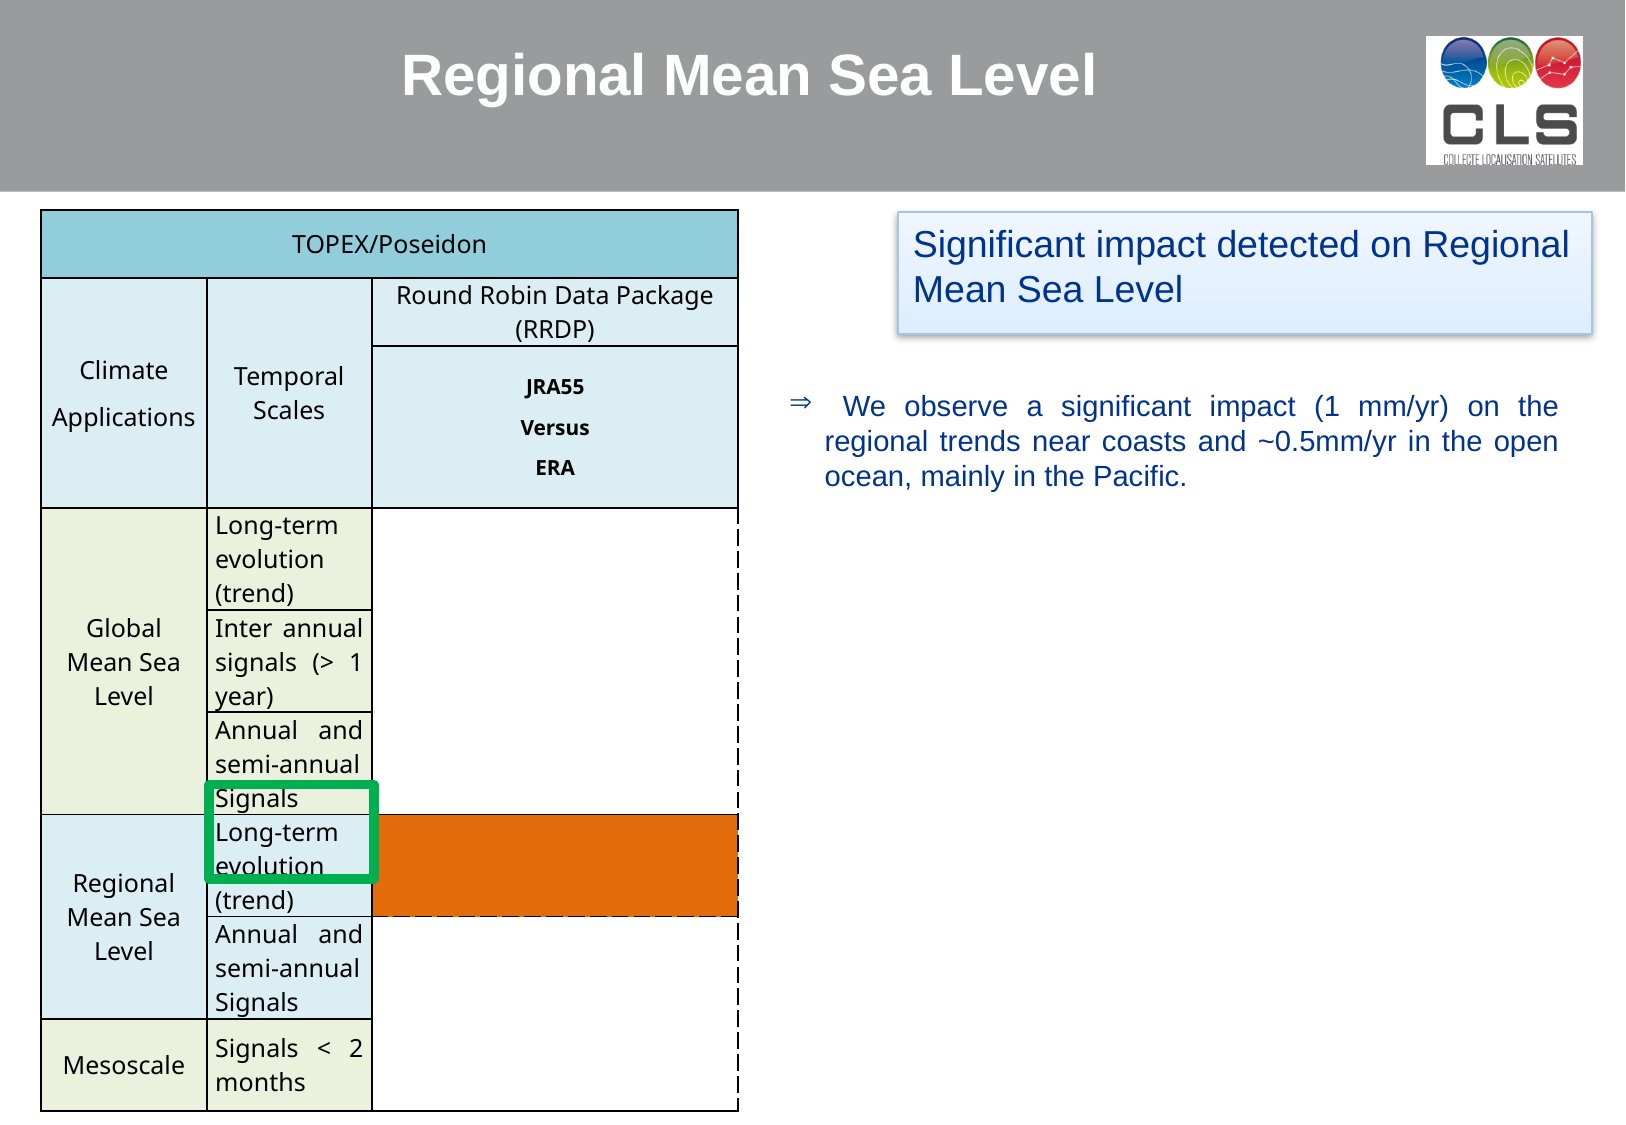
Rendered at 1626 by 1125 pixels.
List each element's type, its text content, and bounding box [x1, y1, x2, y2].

table_cell [373, 509, 738, 814]
text_box We observe a significant impact (1 mm/yr) on the regional trends near coasts and ~0.5mm/yr in the open ocean, mainly in the Pacific. [774, 379, 1575, 535]
picture [1426, 36, 1583, 165]
table_cell [373, 917, 738, 1110]
table_cell Climate Applications [42, 279, 206, 507]
table_cell Annual and semi-annual Signals [208, 917, 371, 1018]
table_cell Mesoscale [42, 1020, 206, 1110]
table_cell [373, 815, 738, 917]
table_cell Temporal Scales [208, 279, 371, 507]
text_box Regional Mean Sea Level [386, 40, 1162, 119]
table_cell Annual and semi-annual Signals [208, 713, 371, 783]
table_header TOPEX/Poseidon [42, 211, 737, 277]
table_cell Global Mean Sea Level [42, 509, 206, 814]
table_cell Long-term evolution (trend) [208, 881, 371, 916]
table_cell Signals < 2 months [208, 1020, 371, 1110]
table_cell Regional Mean Sea Level [42, 815, 206, 1018]
table_cell Round Robin Data Package (RRDP) [373, 279, 737, 345]
table_cell JRA55 Versus ERA [373, 347, 737, 507]
text_box [207, 783, 376, 881]
table_cell Inter annual signals (> 1 year) [208, 611, 371, 711]
text_box Significant impact detected on Regional Mean Sea Level [897, 211, 1593, 335]
table_cell Long-term evolution (trend) [208, 509, 371, 609]
